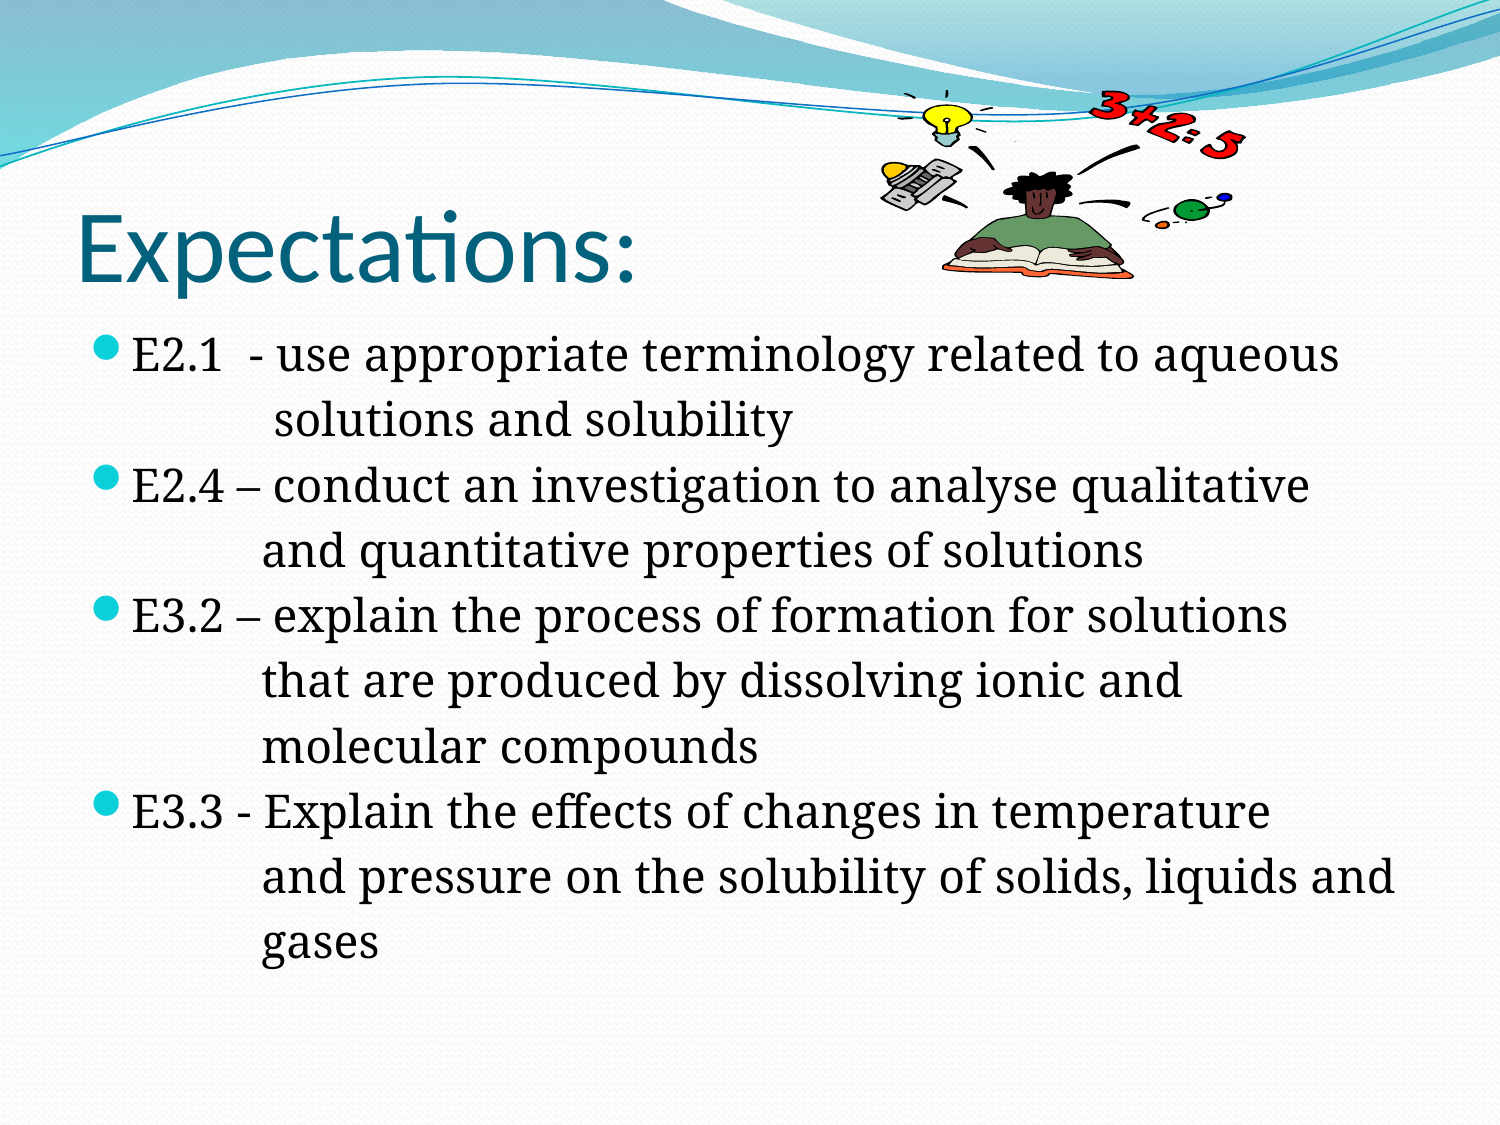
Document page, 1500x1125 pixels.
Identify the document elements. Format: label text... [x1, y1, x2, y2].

title Expectations: [75, 115, 1425, 303]
list E2.1 - use appropriate terminology related to aqueous solutions and solubility E2.4 – conduct an investigation to analyse qualitative and quantitative properties of solutions E3.2 – explain the process of formation for solutions that are produced by dissolving ionic and molecular compounds E3.3 - Explain the effects of changes in temperature and pressure on the solubility of solids, liquids and gases [75, 317, 1425, 1038]
picture [879, 89, 1247, 280]
